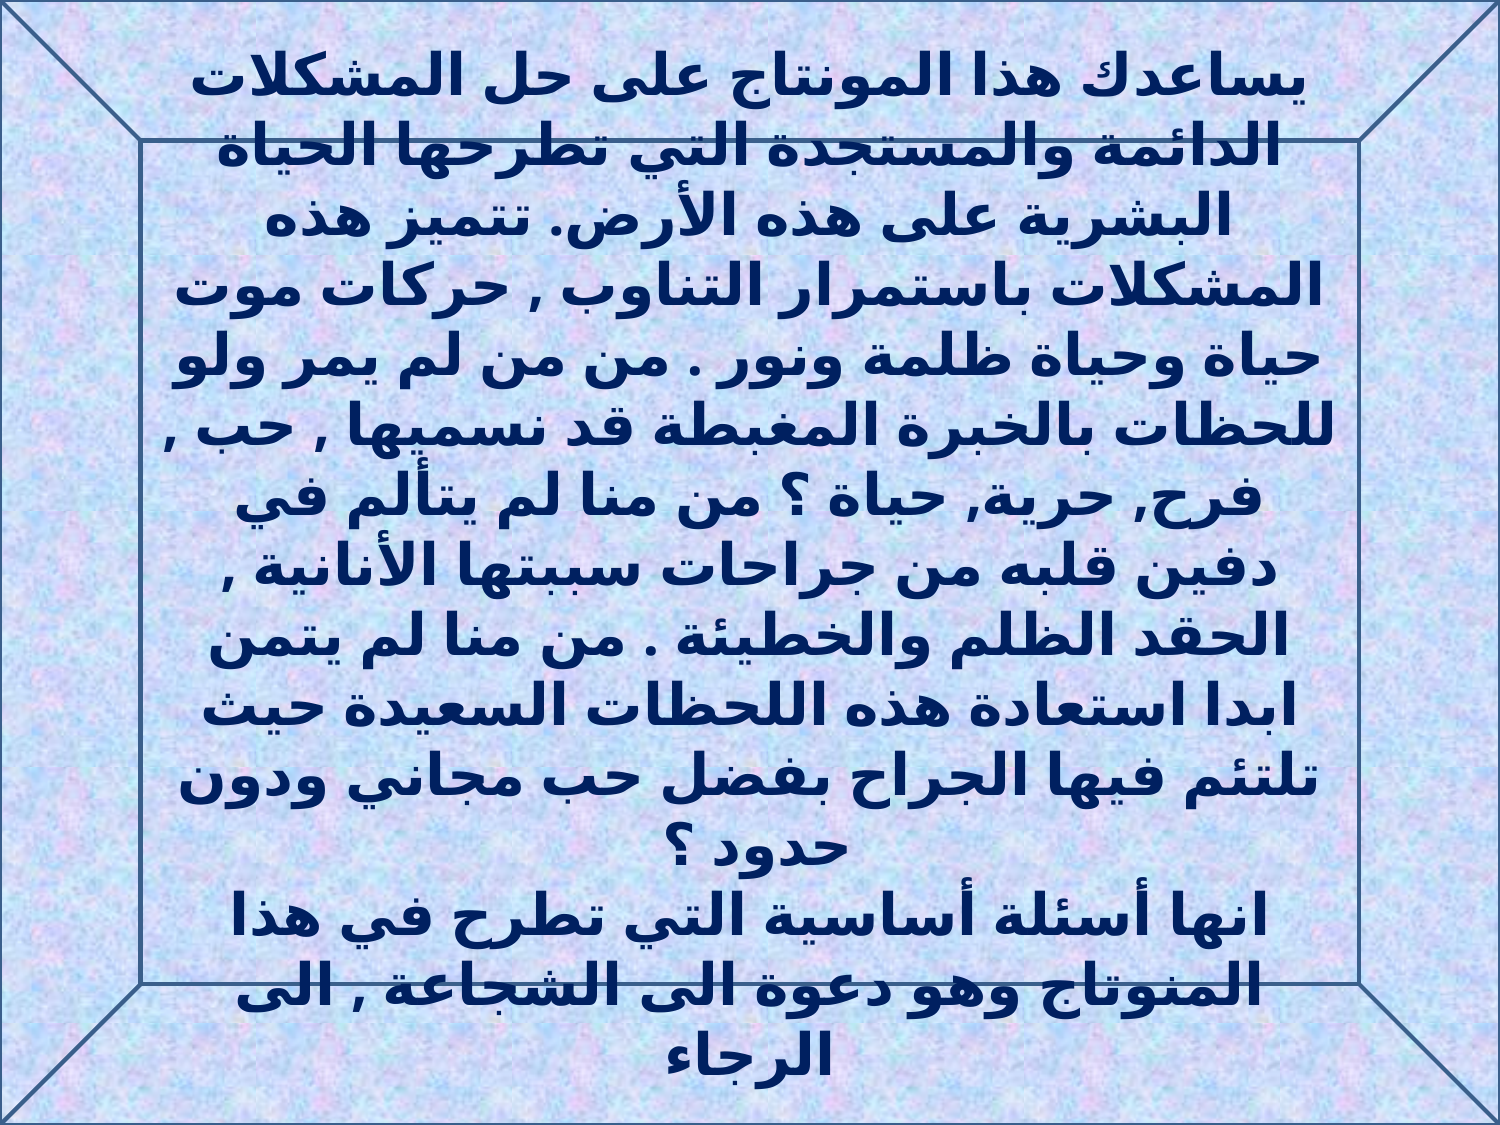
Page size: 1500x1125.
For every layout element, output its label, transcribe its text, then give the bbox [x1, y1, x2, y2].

text_box يساعدك هذا المونتاج على حل المشكلات الدائمة والمستجدة التي تطرحها الحياة البشرية على هذه الأرض. تتميز هذه المشكلات باستمرار التناوب , حركات موت حياة وحياة ظلمة ونور . من من لم يمر ولو للحظات بالخبرة المغبطة قد نسميها , حب , فرح, حرية, حياة ؟ من منا لم يتألم في دفين قلبه من جراحات سببتها الأنانية , الحقد الظلم والخطيئة . من منا لم يتمن ابدا استعادة هذه اللحظات السعيدة حيث تلتئم فيها الجراح بفضل حب مجاني ودون حدود ؟ انها أسئلة أساسية التي تطرح في هذا المنوتاج وهو دعوة الى الشجاعة , الى الرجاء [0, 0, 1500, 1125]
